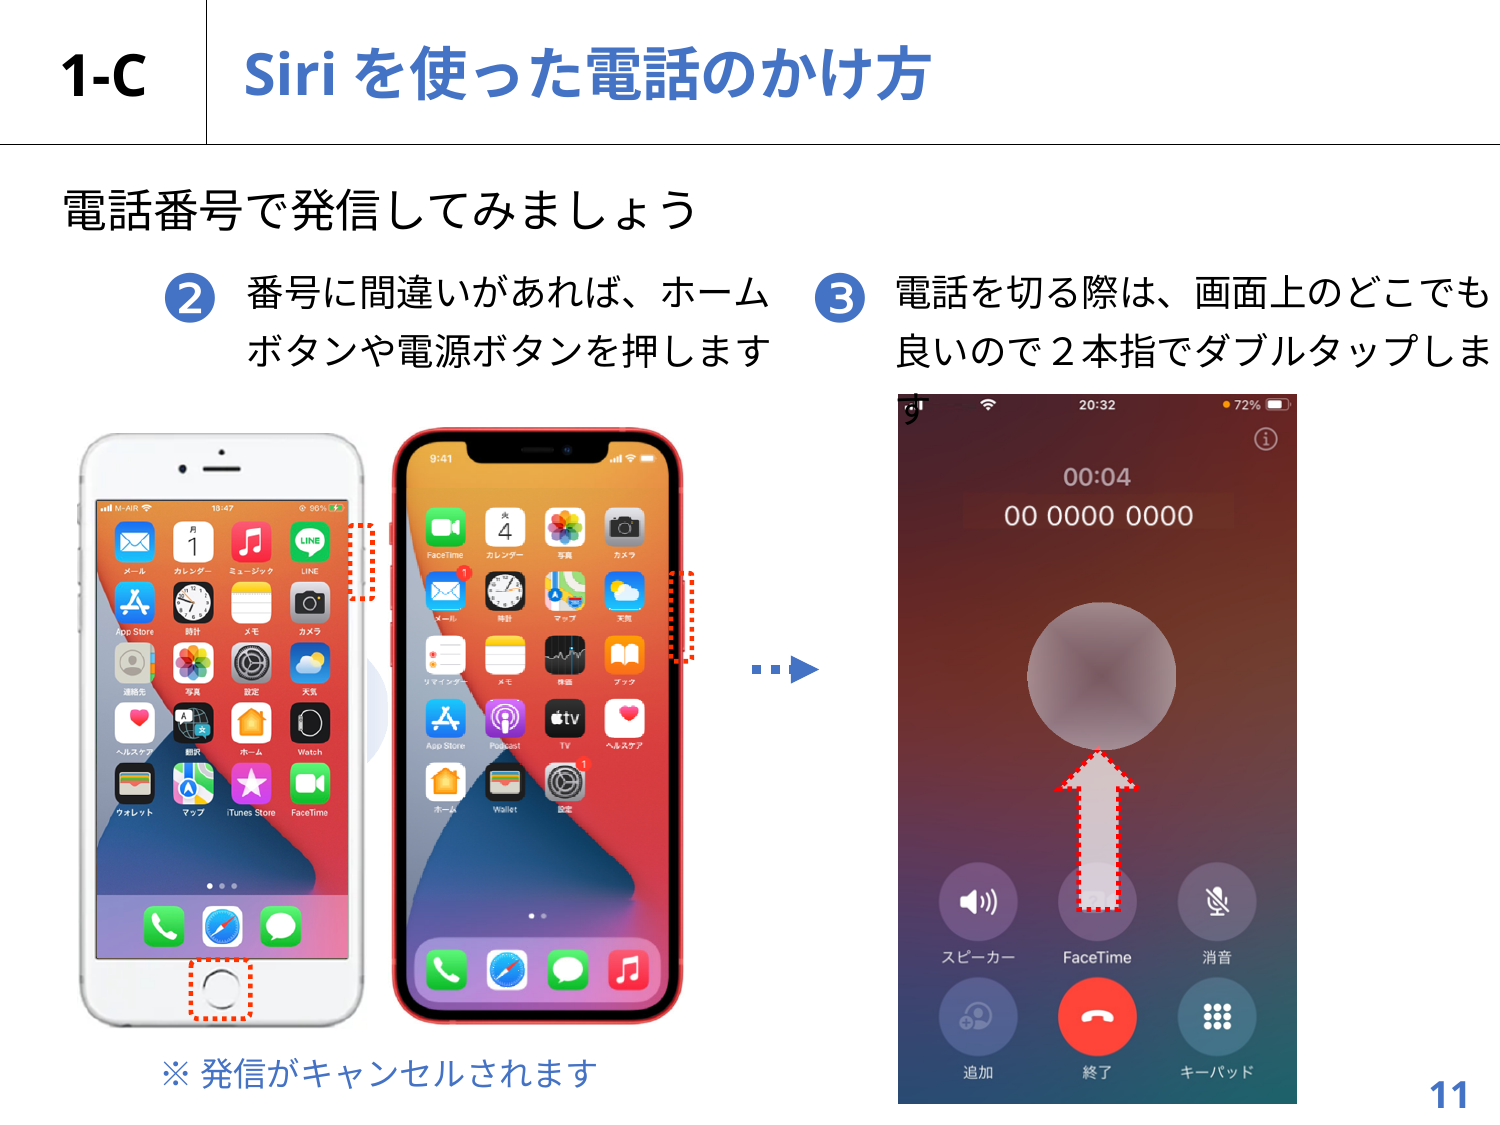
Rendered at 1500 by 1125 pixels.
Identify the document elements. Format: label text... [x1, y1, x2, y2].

text_box ❷ [145, 274, 223, 343]
picture [898, 394, 1297, 1104]
text_box 11 [1399, 1063, 1500, 1123]
text_box [367, 656, 372, 764]
text_box 電話を切る際は、画面上のどこでも良いので２本指でダブルタップします [879, 248, 1500, 439]
text_box 電話番号で発信してみましょう [46, 180, 1422, 274]
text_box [372, 417, 704, 1043]
text_box 1-C [0, 0, 207, 147]
picture [77, 433, 367, 1029]
text_box ❸ [795, 274, 879, 343]
text_box ※発信がキャンセルされます [96, 1033, 663, 1101]
title Siriを使った電話のかけ方 [228, 36, 1472, 116]
text_box 番号に間違いがあれば、ホーム ボタンや電源ボタンを押します [231, 274, 812, 381]
text_box [367, 524, 372, 600]
